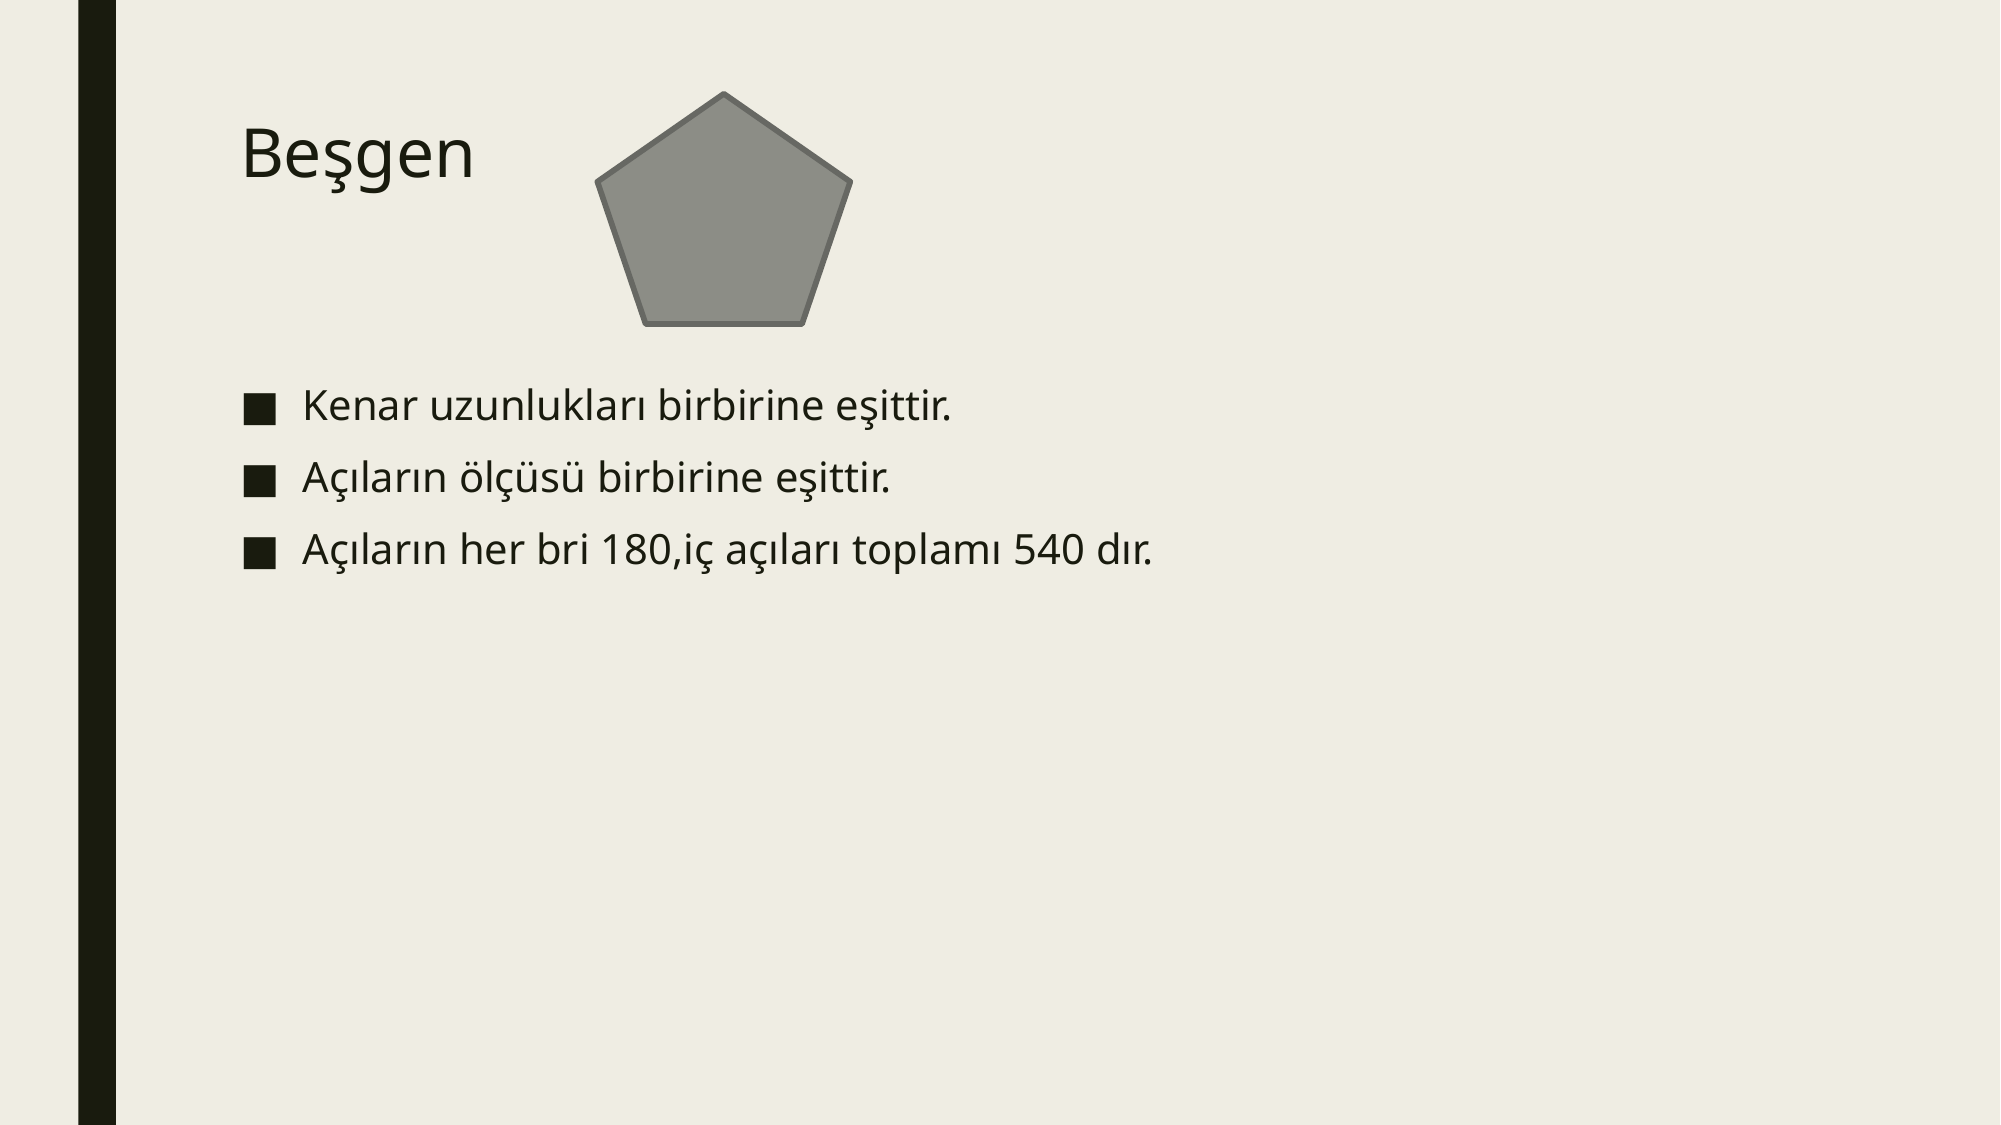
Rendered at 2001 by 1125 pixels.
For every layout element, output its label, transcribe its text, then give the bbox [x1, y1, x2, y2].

text_box [594, 91, 854, 327]
list Kenar uzunlukları birbirine eşittir. Açıların ölçüsü birbirine eşittir. Açıların her bri 180,iç açıları toplamı 540 dır. [225, 375, 1800, 963]
title Beşgen [225, 112, 1800, 357]
